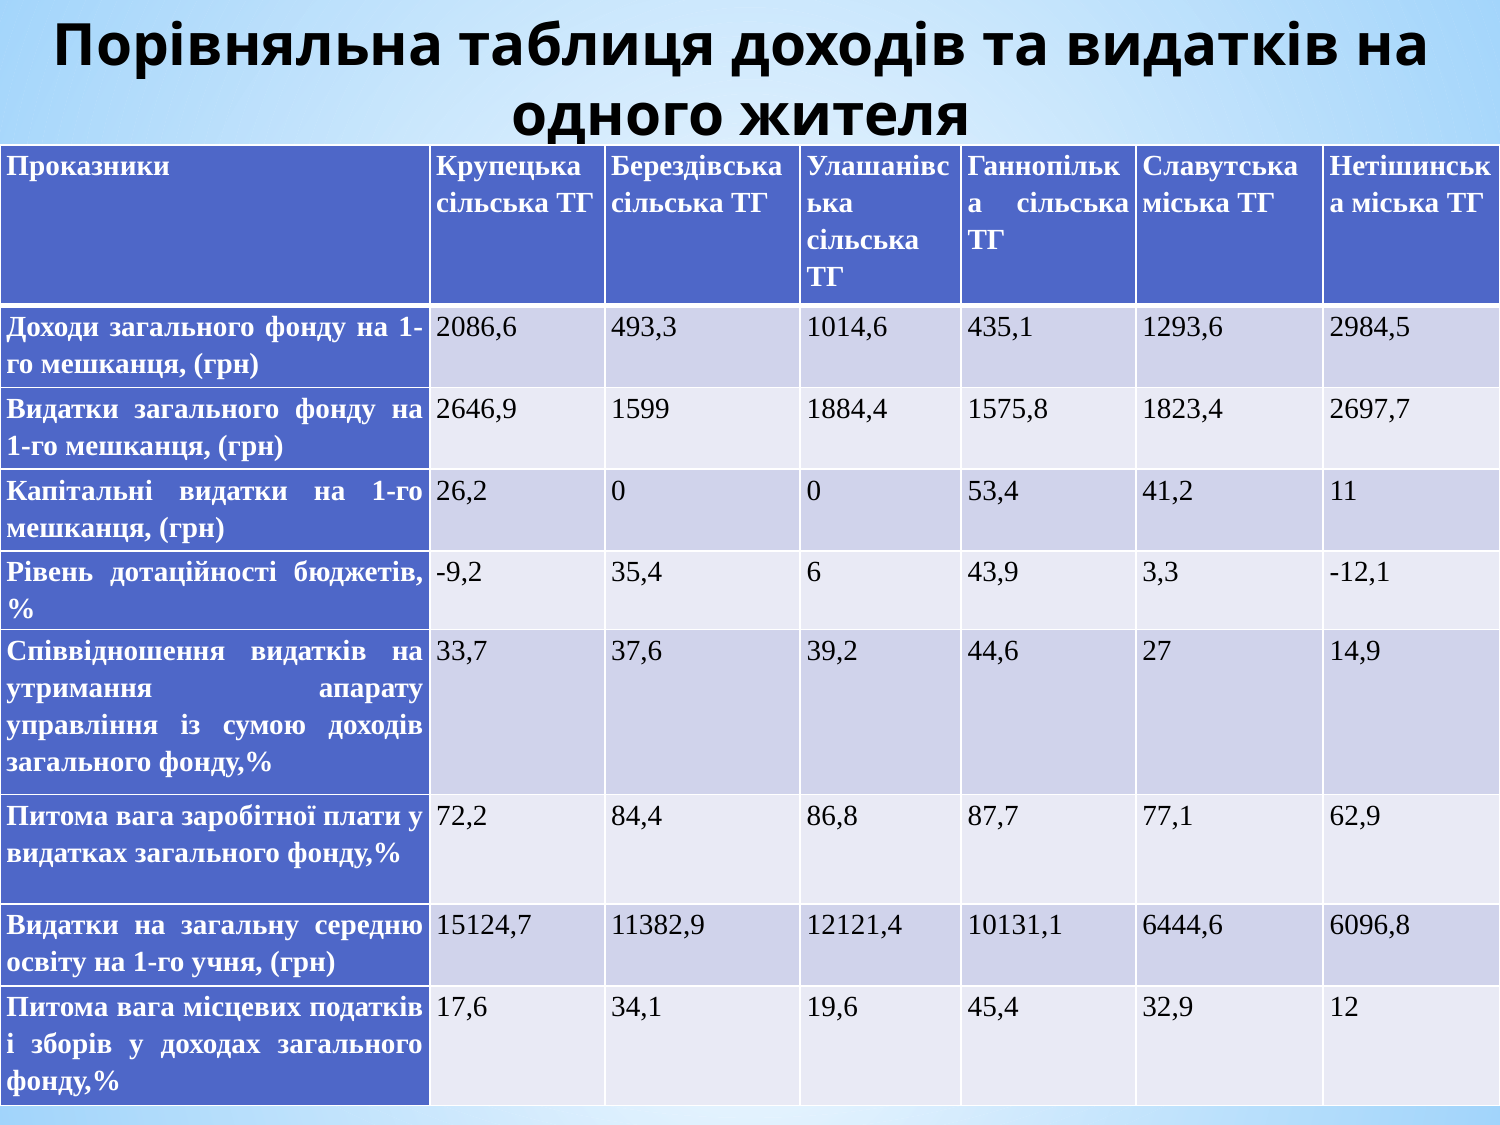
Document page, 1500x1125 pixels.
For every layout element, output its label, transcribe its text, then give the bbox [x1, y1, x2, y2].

table_cell 84,4 [606, 795, 799, 903]
table_cell 1599 [606, 388, 799, 468]
table_cell -9,2 [431, 552, 604, 629]
table_cell -12,1 [1324, 552, 1499, 629]
table_cell 1823,4 [1137, 388, 1322, 468]
table_cell 53,4 [962, 470, 1135, 550]
table_header Берездівська сільська ТГ [606, 146, 799, 303]
table_cell 72,2 [431, 795, 604, 903]
table_cell Видатки загального фонду на 1-го мешканця, (грн) [1, 388, 429, 468]
table_cell 1014,6 [801, 308, 960, 387]
table_cell 1884,4 [801, 388, 960, 468]
table_cell 6 [801, 552, 960, 629]
table_cell 15124,7 [431, 905, 604, 985]
table_cell Рівень дотаційності бюджетів,% [1, 552, 429, 629]
table_cell 37,6 [606, 630, 799, 794]
table_cell Питома вага заробітної плати у видатках загального фонду,% [1, 795, 429, 903]
table_cell 6096,8 [1324, 905, 1499, 985]
table_header Славутська міська ТГ [1137, 146, 1322, 303]
table_cell 2086,6 [431, 308, 604, 387]
table_cell 1293,6 [1137, 308, 1322, 387]
table_cell 33,7 [431, 630, 604, 794]
table_cell 87,7 [962, 795, 1135, 903]
table_cell 27 [1137, 630, 1322, 794]
table_cell 11 [1324, 470, 1499, 550]
table_cell 12121,4 [801, 905, 960, 985]
table_cell 2984,5 [1324, 308, 1499, 387]
table_header Ганнопілька сільська ТГ [962, 146, 1135, 303]
table_cell 32,9 [1137, 987, 1322, 1105]
table_cell Капітальні видатки на 1-го мешканця, (грн) [1, 470, 429, 550]
table_cell 3,3 [1137, 552, 1322, 629]
table_cell Співвідношення видатків на утримання апарату управління із сумою доходів загального фонду,% [1, 630, 429, 794]
table_cell 39,2 [801, 630, 960, 794]
table_cell 77,1 [1137, 795, 1322, 903]
table_cell 0 [606, 470, 799, 550]
table_header Нетішинська міська ТГ [1324, 146, 1499, 303]
table_header Проказники [1, 146, 429, 303]
table_cell 493,3 [606, 308, 799, 387]
table_cell 14,9 [1324, 630, 1499, 794]
table_cell 6444,6 [1137, 905, 1322, 985]
table_cell 44,6 [962, 630, 1135, 794]
table_cell 26,2 [431, 470, 604, 550]
table_cell 86,8 [801, 795, 960, 903]
table_cell 17,6 [431, 987, 604, 1105]
table_cell 12 [1324, 987, 1499, 1105]
title Порівняльна таблиця доходів та видатків на одного жителя [0, 0, 1483, 144]
table_cell 19,6 [801, 987, 960, 1105]
table_cell 45,4 [962, 987, 1135, 1105]
table_header Улашанівська сільська ТГ [801, 146, 960, 303]
table_cell 62,9 [1324, 795, 1499, 903]
table_cell 34,1 [606, 987, 799, 1105]
table_cell 10131,1 [962, 905, 1135, 985]
table_cell 11382,9 [606, 905, 799, 985]
table_cell Доходи загального фонду на 1-го мешканця, (грн) [1, 308, 429, 387]
table_cell 41,2 [1137, 470, 1322, 550]
table_cell 0 [801, 470, 960, 550]
table_header Крупецька сільська ТГ [431, 146, 604, 303]
table_cell 43,9 [962, 552, 1135, 629]
table_cell 435,1 [962, 308, 1135, 387]
table_cell Видатки на загальну середню освіту на 1-го учня, (грн) [1, 905, 429, 985]
table_cell 2697,7 [1324, 388, 1499, 468]
table_cell 1575,8 [962, 388, 1135, 468]
table_cell 35,4 [606, 552, 799, 629]
table_cell 2646,9 [431, 388, 604, 468]
table_cell Питома вага місцевих податків і зборів у доходах загального фонду,% [1, 987, 429, 1105]
